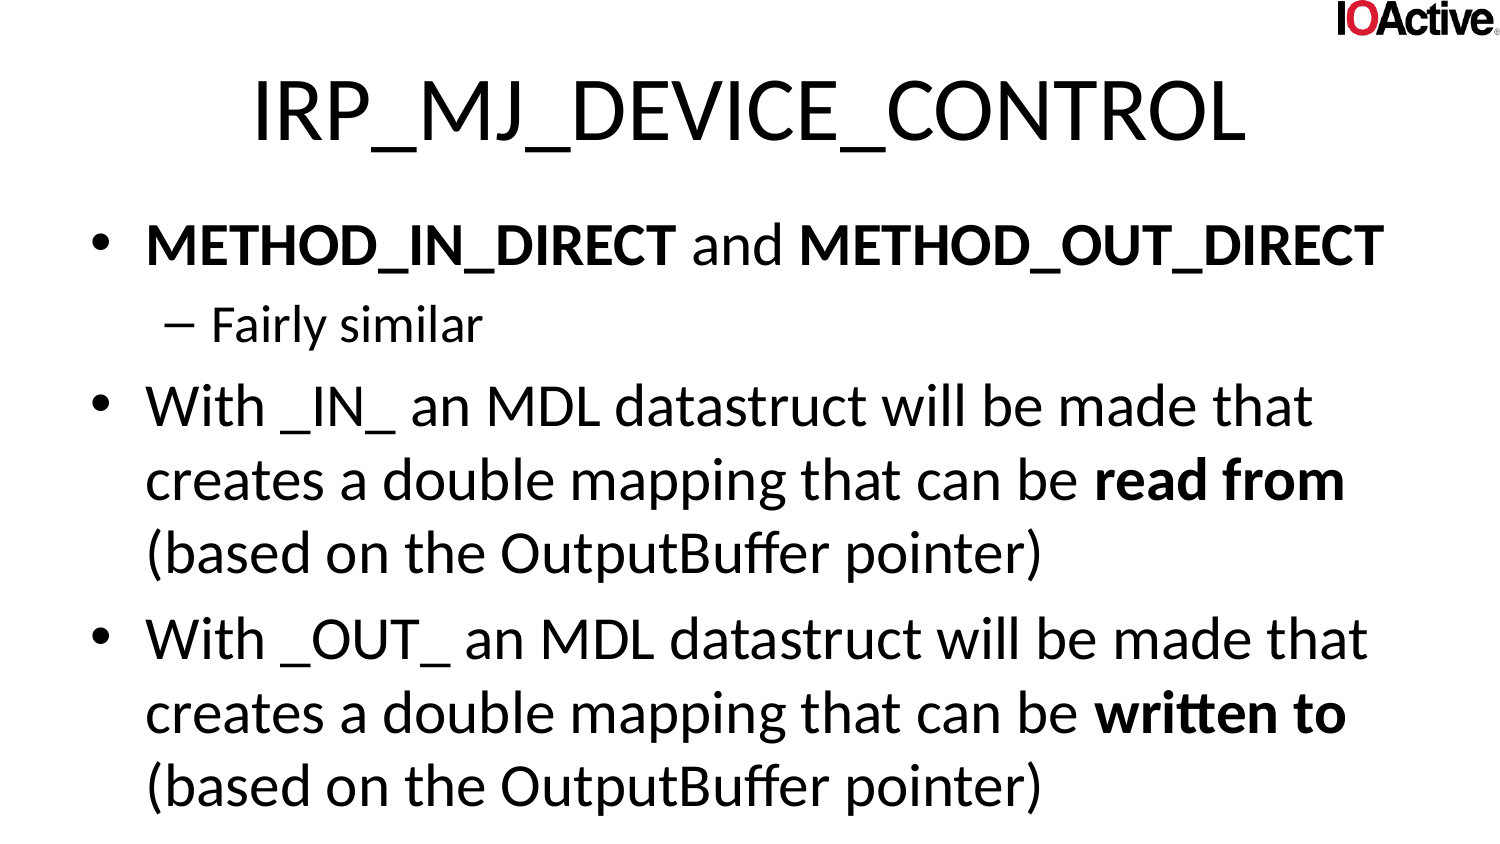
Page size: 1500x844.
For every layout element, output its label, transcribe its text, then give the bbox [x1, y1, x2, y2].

list METHOD_IN_DIRECT and METHOD_OUT_DIRECT Fairly similar With _IN_ an MDL datastruct will be made that creates a double mapping that can be read from (based on the OutputBuffer pointer) With _OUT_ an MDL datastruct will be made that creates a double mapping that can be written to (based on the OutputBuffer pointer) [75, 196, 1500, 835]
title IRP_MJ_DEVICE_CONTROL [75, 33, 1425, 175]
picture [1337, 0, 1500, 36]
